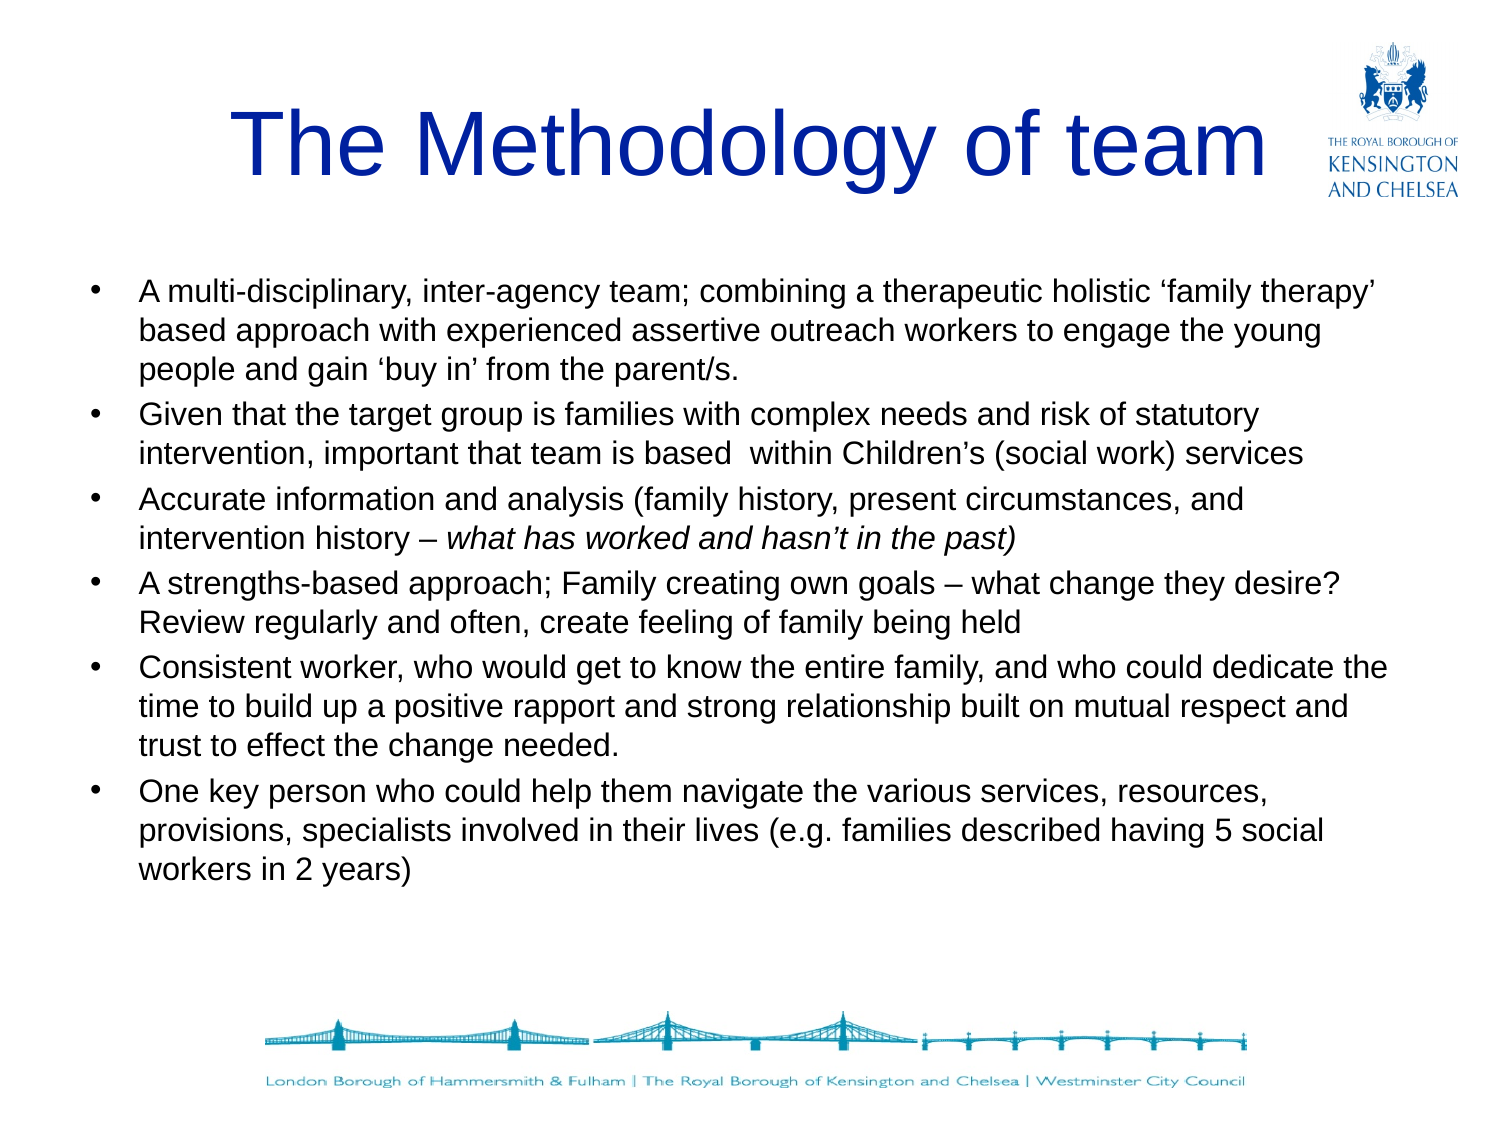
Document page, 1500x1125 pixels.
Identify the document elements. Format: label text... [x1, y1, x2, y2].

title The Methodology of team [75, 45, 1425, 233]
picture [265, 1011, 1247, 1089]
picture [1328, 42, 1458, 197]
list A multi-disciplinary, inter-agency team; combining a therapeutic holistic ‘family therapy’ based approach with experienced assertive outreach workers to engage the young people and gain ‘buy in’ from the parent/s. Given that the target group is families with complex needs and risk of statutory intervention, important that team is based within Children’s (social work) services Accurate information and analysis (family history, present circumstances, and intervention history – what has worked and hasn’t in the past) A strengths-based approach; Family creating own goals – what change they desire? Review regularly and often, create feeling of family being held Consistent worker, who would get to know the entire family, and who could dedicate the time to build up a positive rapport and strong relationship built on mutual respect and trust to effect the change needed. One key person who could help them navigate the various services, resources, provisions, specialists involved in their lives (e.g. families described having 5 social workers in 2 years) [75, 262, 1425, 1005]
